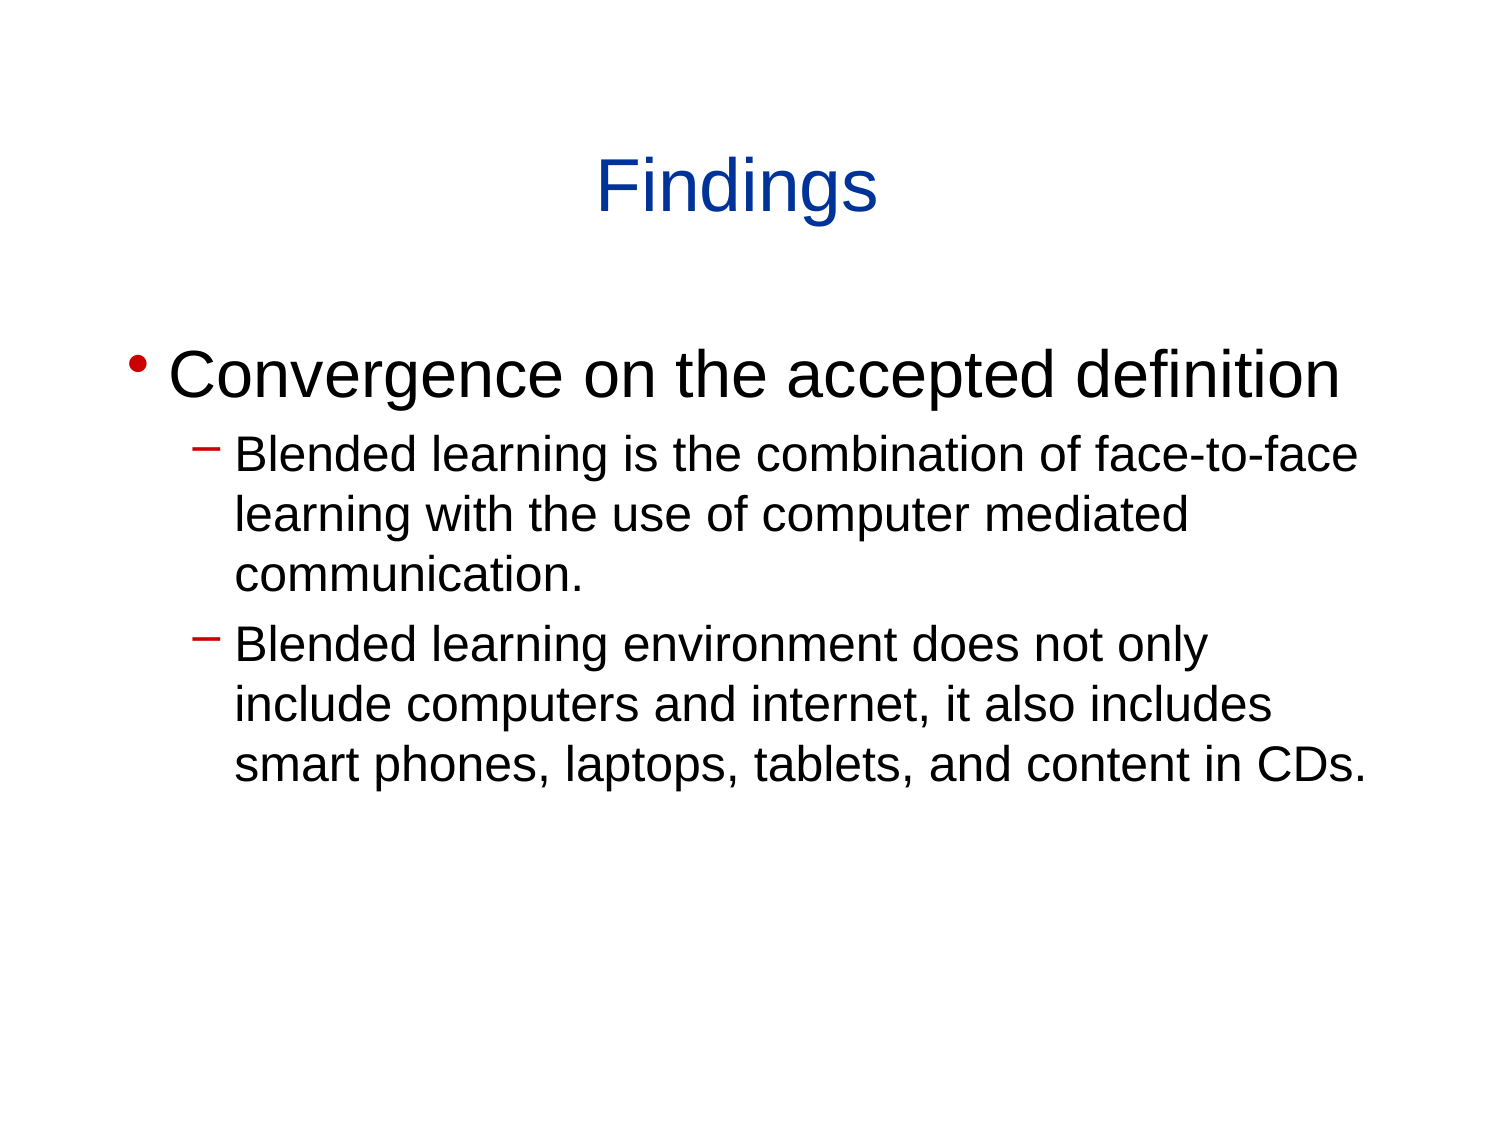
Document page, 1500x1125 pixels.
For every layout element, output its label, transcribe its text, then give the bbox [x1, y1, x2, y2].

text_box Findings [62, 129, 1413, 317]
list Convergence on the accepted definition Blended learning is the combination of face-to-face learning with the use of computer mediated communication. Blended learning environment does not only include computers and internet, it also includes smart phones, laptops, tablets, and content in CDs. [99, 317, 1388, 966]
